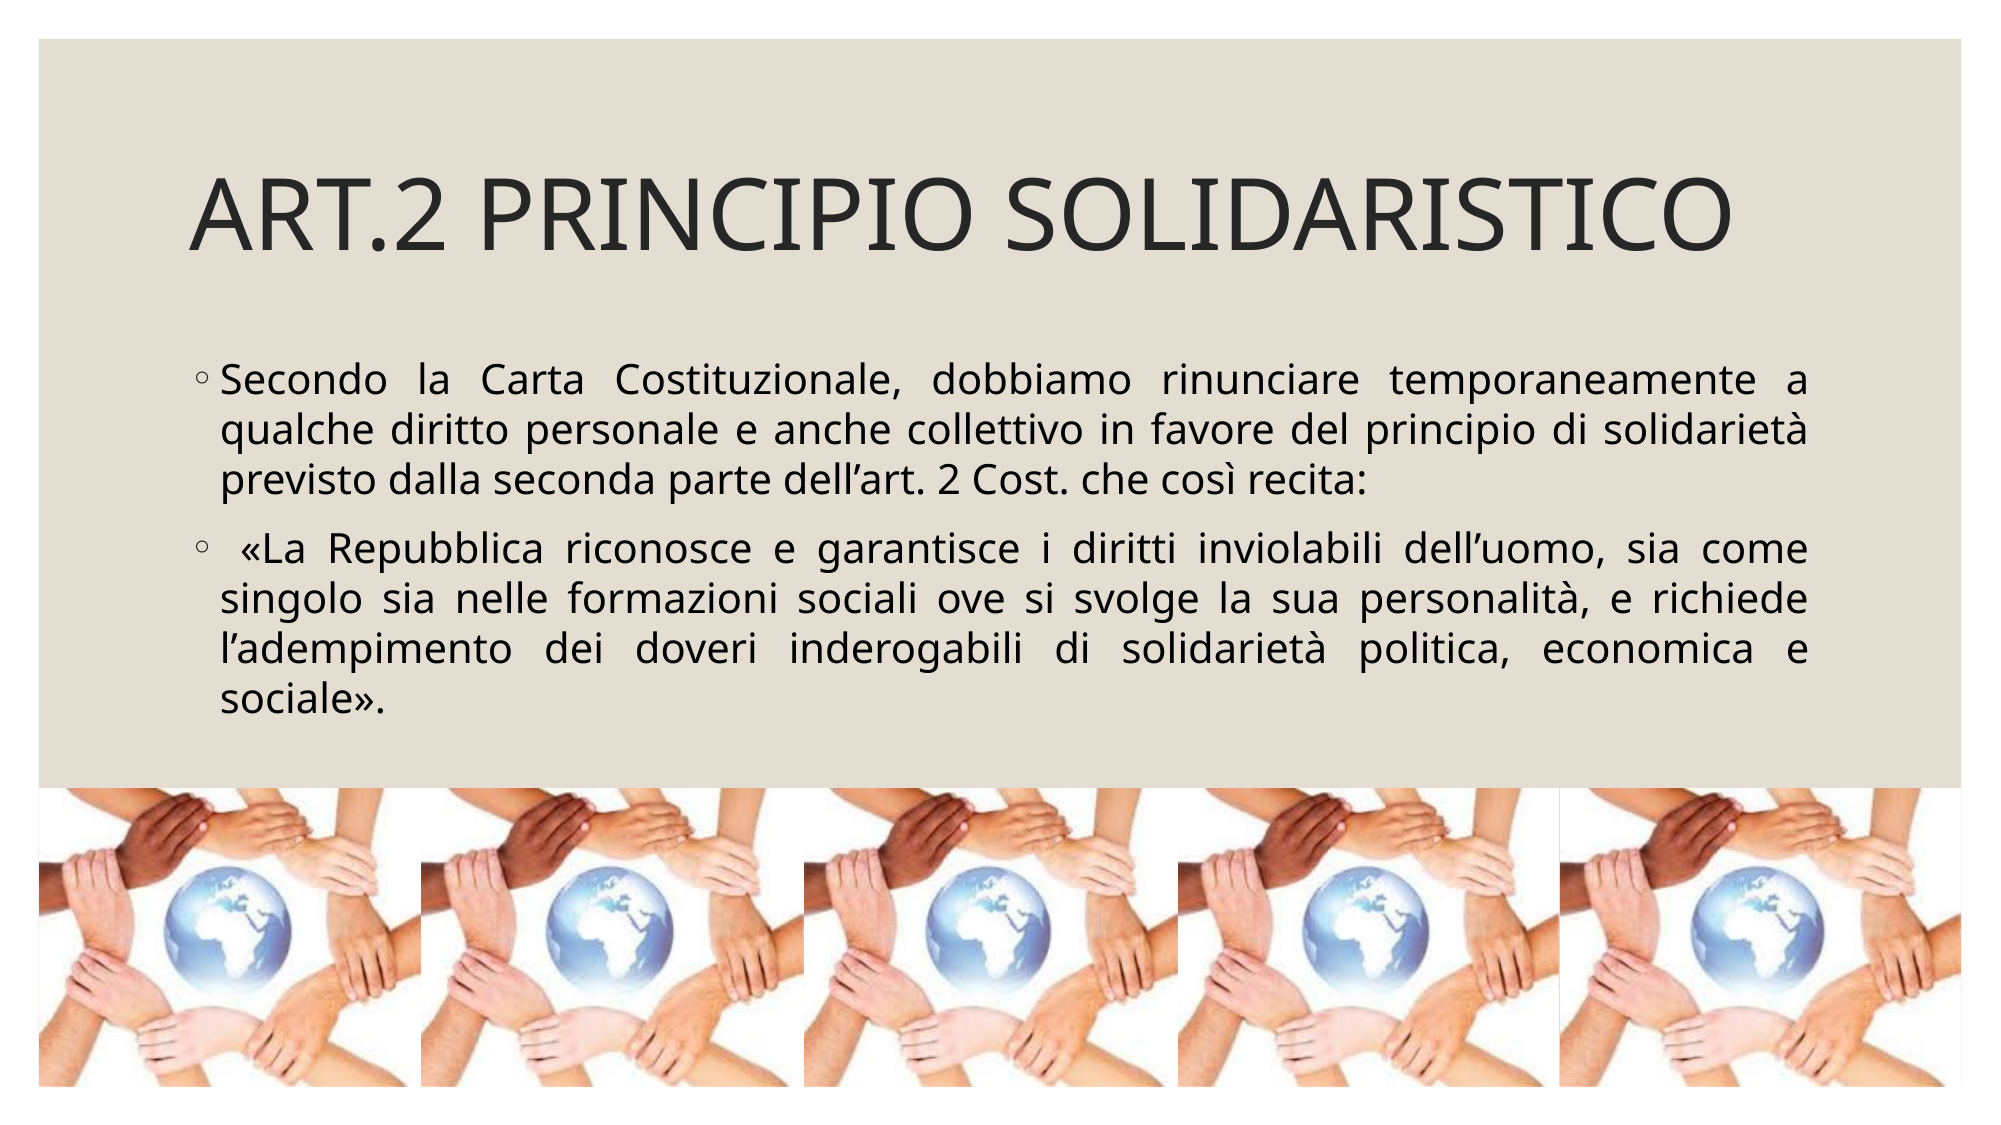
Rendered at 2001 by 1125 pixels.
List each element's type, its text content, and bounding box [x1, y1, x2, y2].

picture [39, 788, 1559, 1087]
list Secondo la Carta Costituzionale, dobbiamo rinunciare temporaneamente a qualche diritto personale e anche collettivo in favore del principio di solidarietà previsto dalla seconda parte dell’art. 2 Cost. che così recita: «La Repubblica riconosce e garantisce i diritti inviolabili dell’uomo, sia come singolo sia nelle formazioni sociali ove si svolge la sua personalità, e richiede l’adempimento dei doveri inderogabili di solidarietà politica, economica e sociale». [174, 345, 1825, 755]
title ART.2 PRINCIPIO SOLIDARISTICO [174, 105, 1825, 331]
picture [1560, 788, 1961, 1087]
